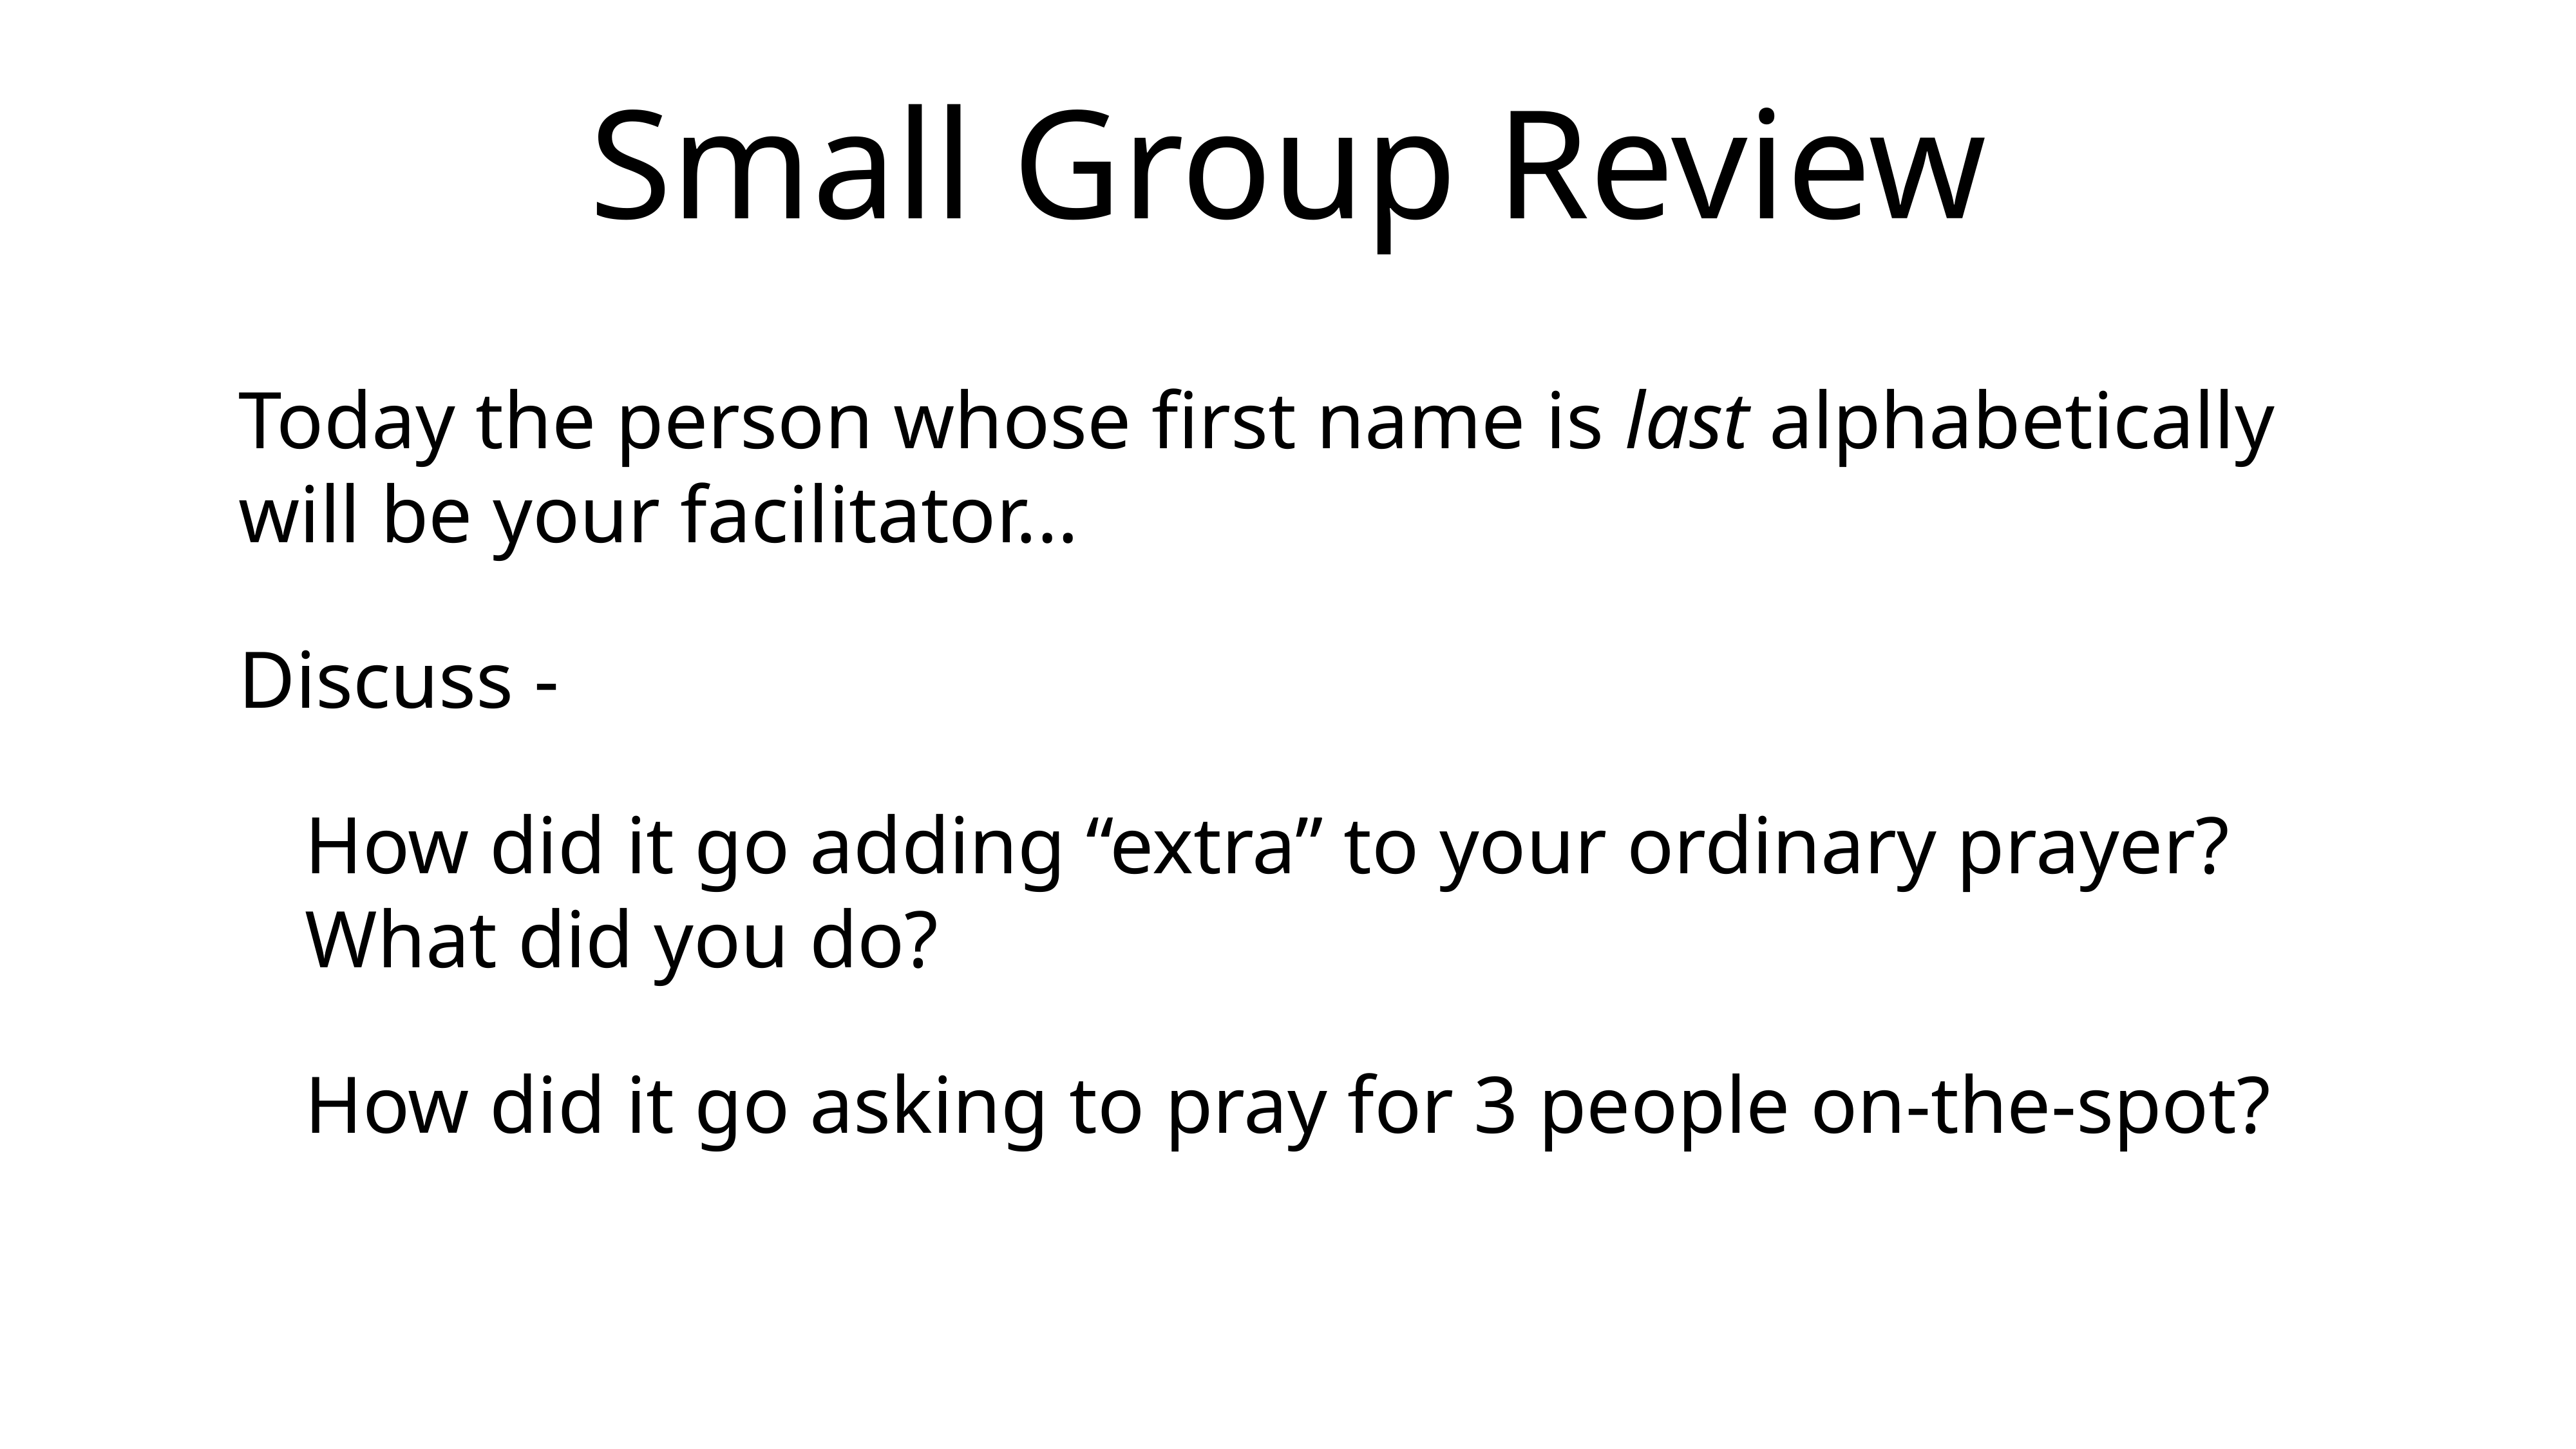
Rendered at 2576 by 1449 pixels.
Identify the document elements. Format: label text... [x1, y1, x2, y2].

title Small Group Review [178, 37, 2398, 279]
list Today the person whose first name is last alphabetically will be your facilitator... Discuss - How did it go adding “extra” to your ordinary prayer? What did you do? How did it go asking to pray for 3 people on-the-spot? [145, 356, 2365, 1163]
